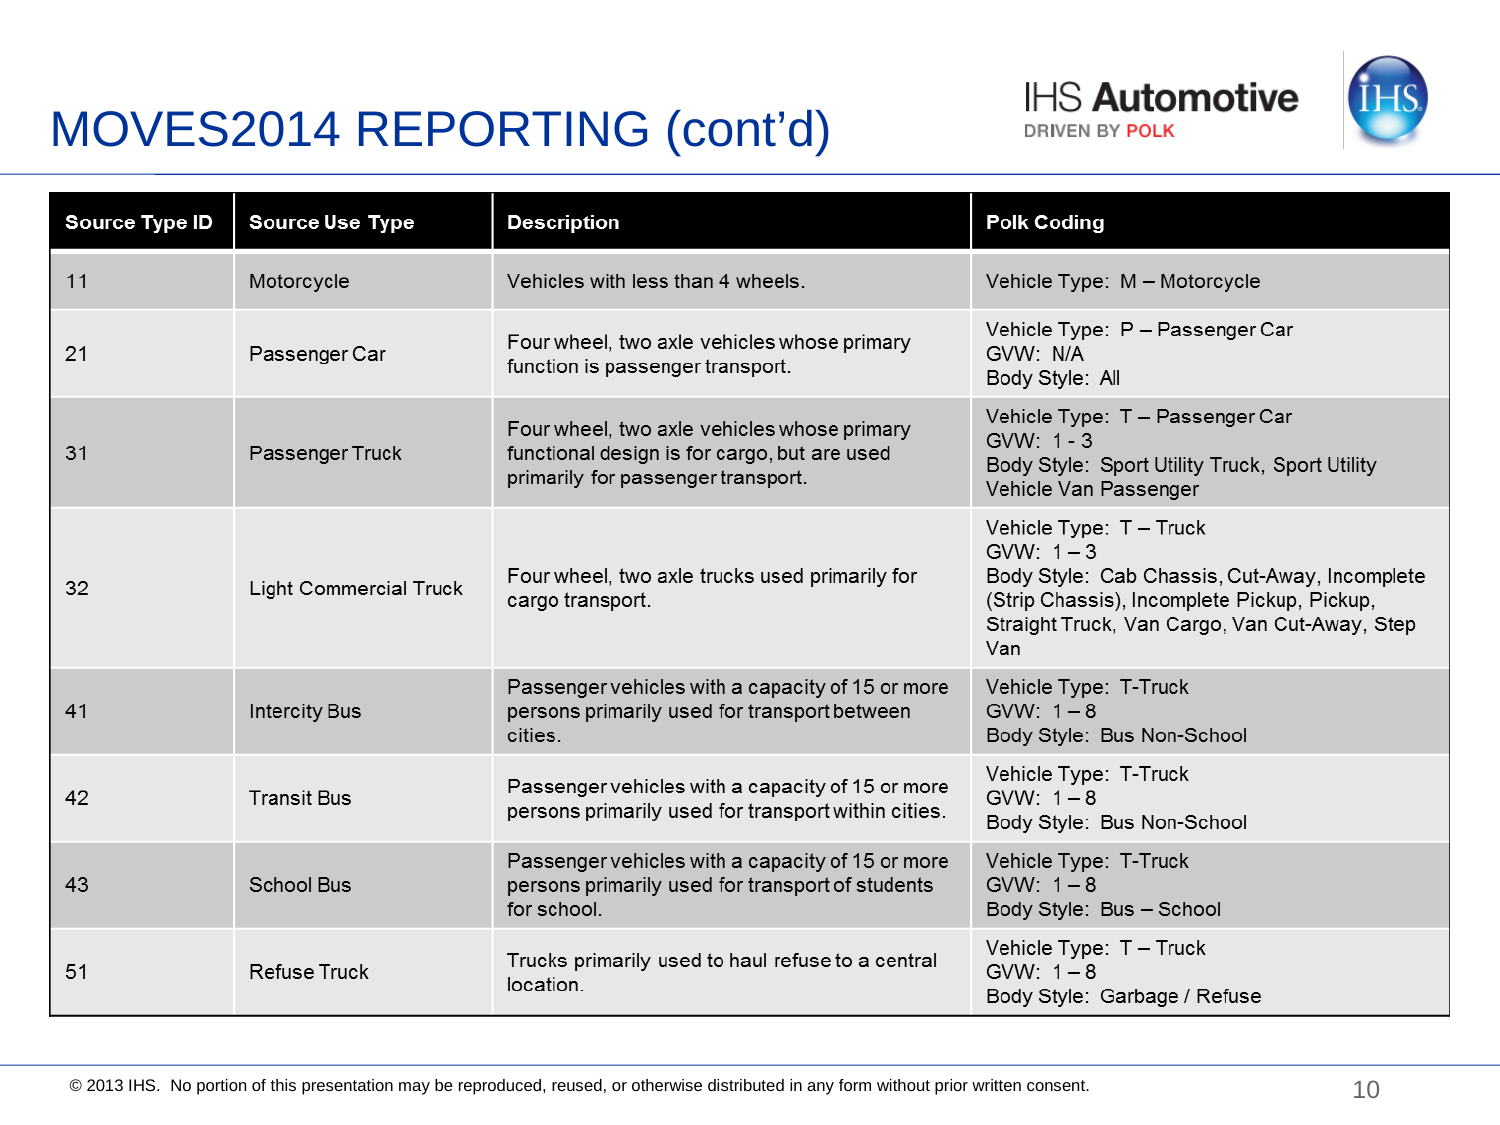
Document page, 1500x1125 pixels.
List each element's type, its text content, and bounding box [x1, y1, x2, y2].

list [49, 192, 1451, 1019]
slide_number 10 [1337, 1074, 1475, 1112]
title MOVES2014 REPORTING (cont’d) [34, 22, 1277, 164]
